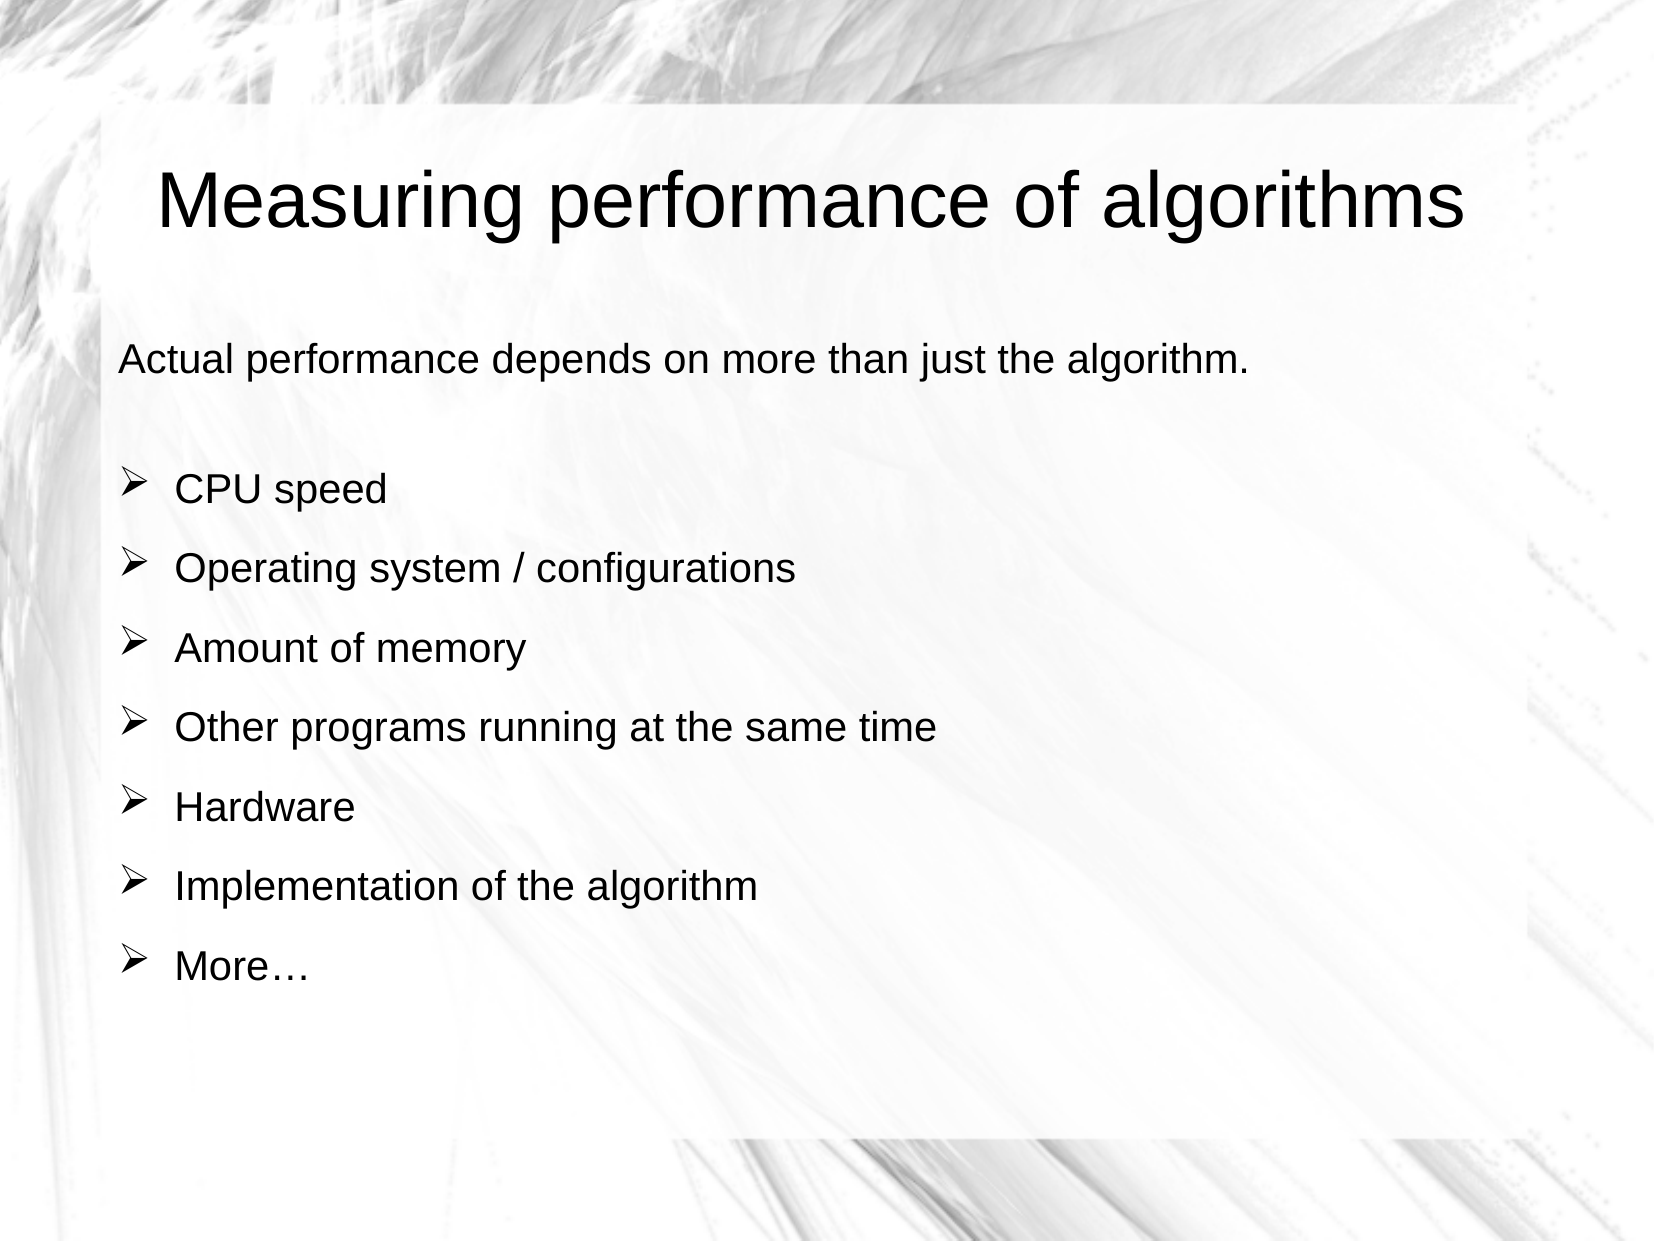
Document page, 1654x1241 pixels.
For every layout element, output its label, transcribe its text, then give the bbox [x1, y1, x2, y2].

picture [0, 0, 1654, 1241]
title Measuring performance of algorithms [118, 93, 1506, 299]
list Actual performance depends on more than just the algorithm. CPU speed Operating system / configurations Amount of memory Other programs running at the same time Hardware Implementation of the algorithm More… [118, 332, 1571, 1121]
